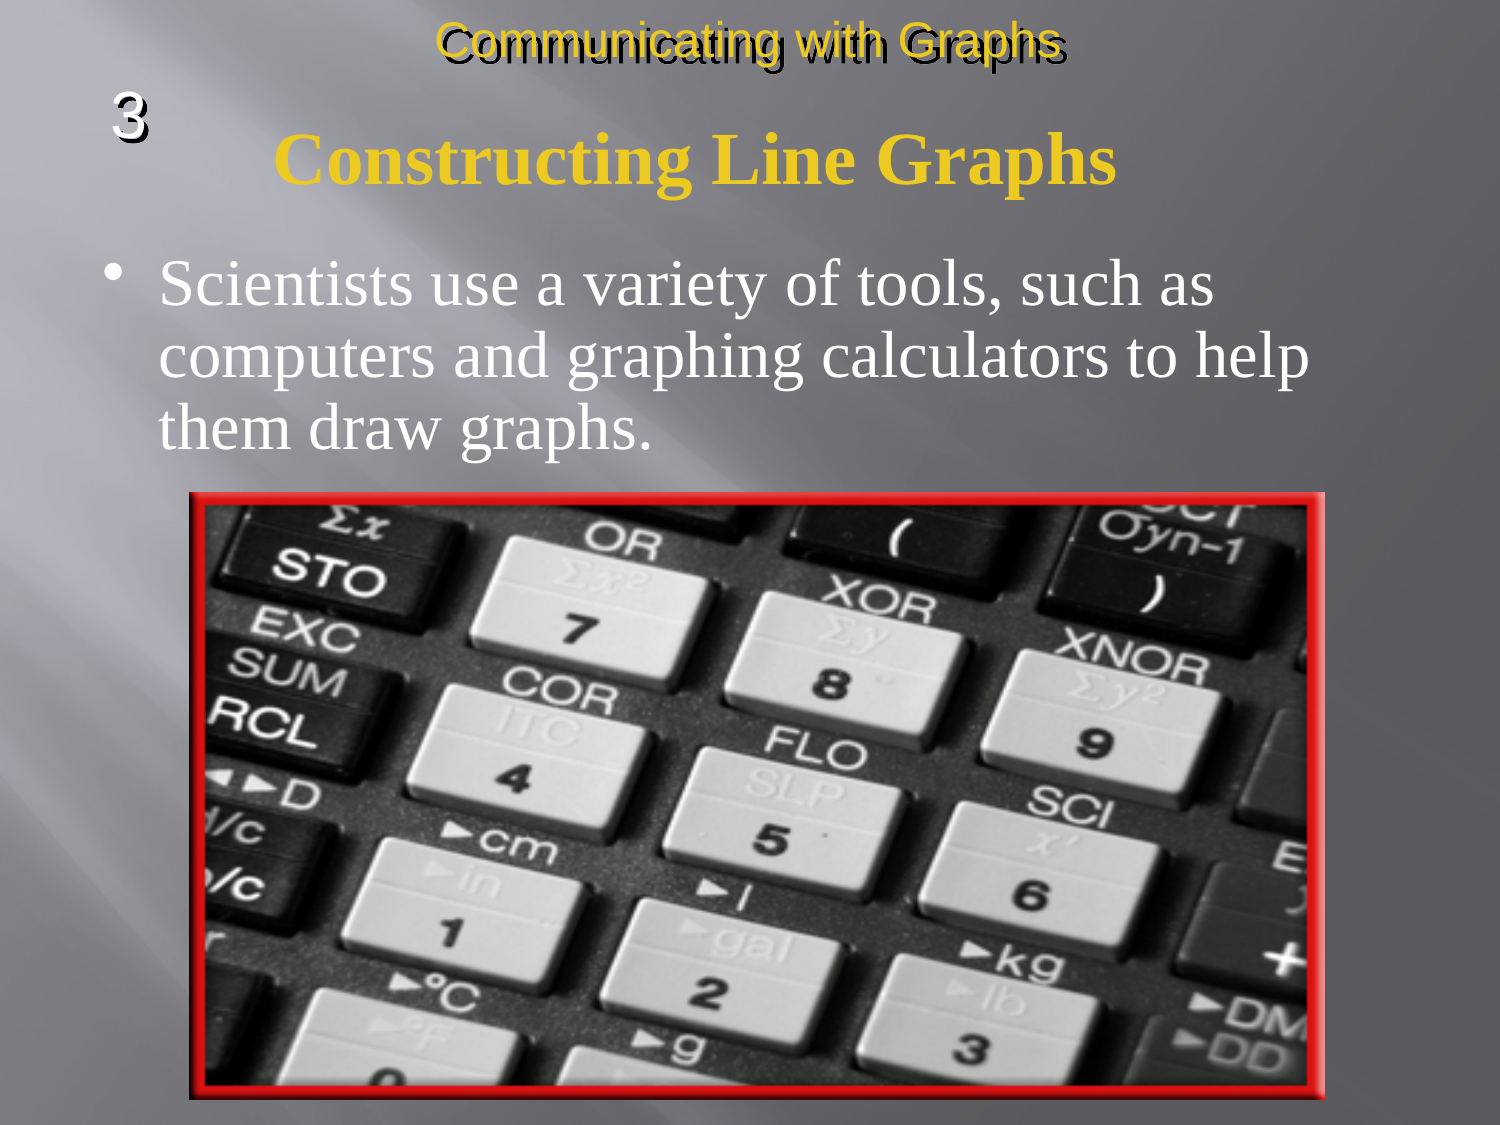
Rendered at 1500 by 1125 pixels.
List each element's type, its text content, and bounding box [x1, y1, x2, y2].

text_box Scientists use a variety of tools, such as computers and graphing calculators to help them draw graphs. [87, 240, 1400, 472]
text_box 3 [95, 64, 163, 160]
text_box Communicating with Graphs [419, 0, 1077, 75]
picture [189, 492, 1326, 1101]
text_box Constructing Line Graphs [257, 112, 1134, 209]
